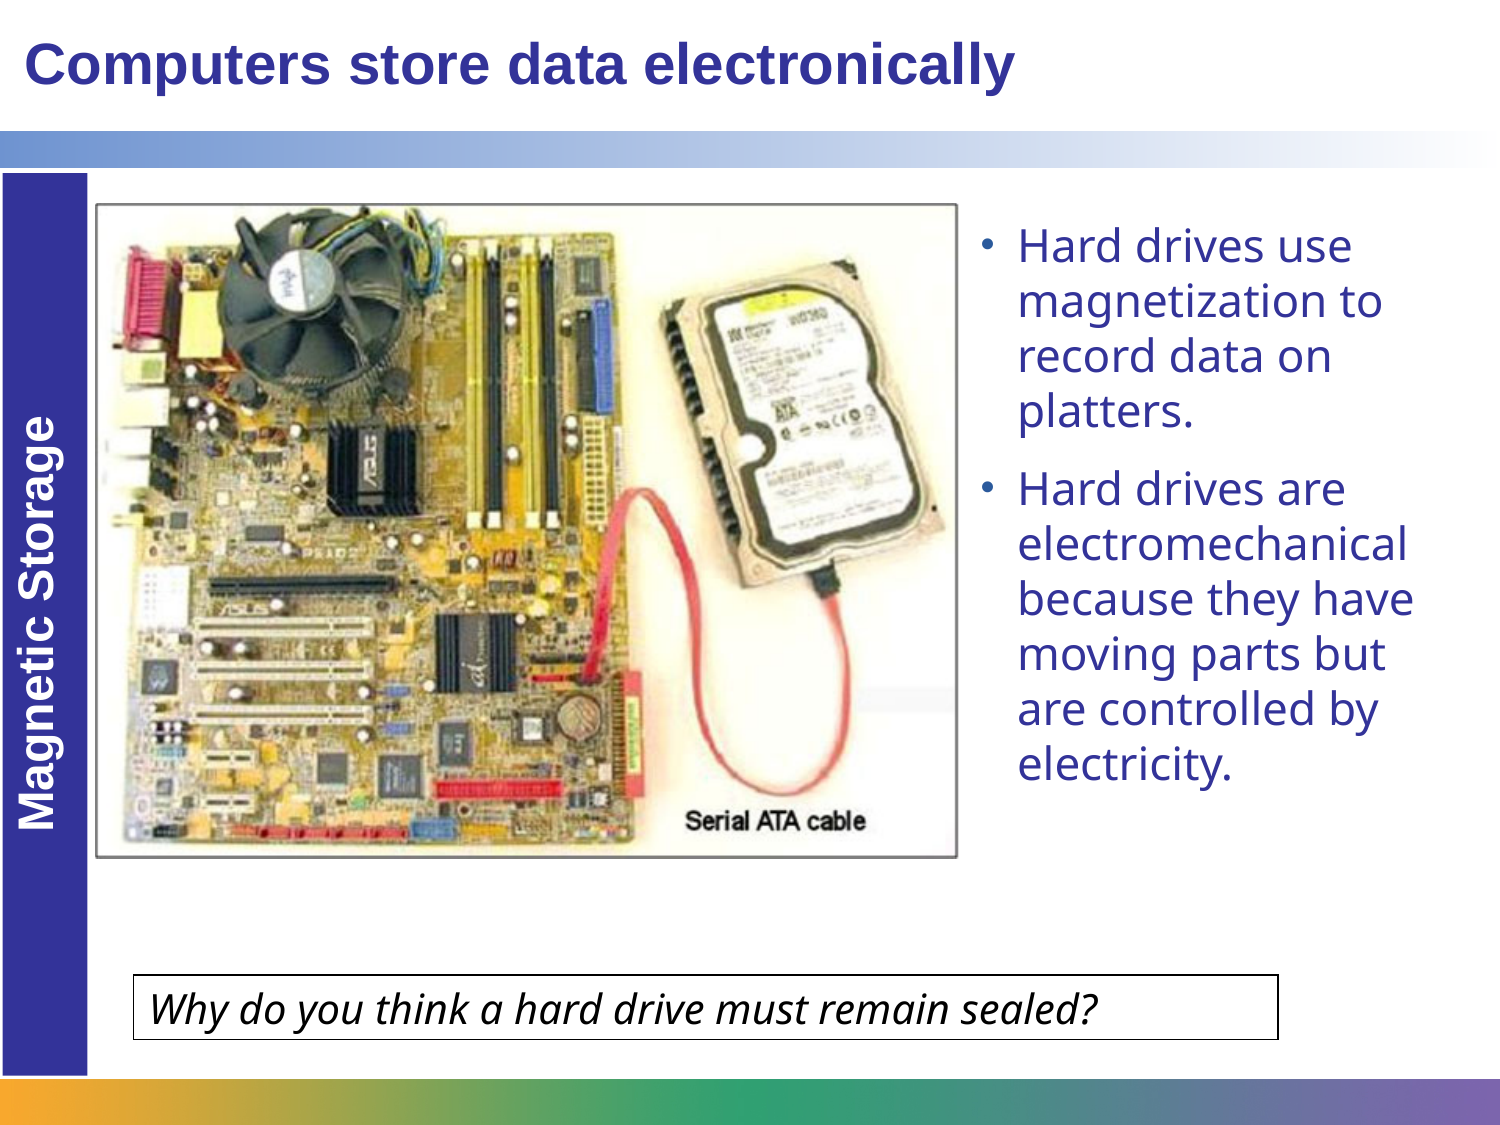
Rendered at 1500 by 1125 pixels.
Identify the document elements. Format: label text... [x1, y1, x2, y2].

text_box Hard drives use magnetization to record data on platters. Hard drives are electromechanical because they have moving parts but are controlled by electricity. [965, 209, 1464, 797]
picture [0, 1079, 1500, 1125]
picture [95, 203, 960, 859]
title Computers store data electronically [9, 0, 1443, 130]
text_box Magnetic Storage [2, 173, 88, 1076]
text_box Why do you think a hard drive must remain sealed? [133, 975, 1279, 1040]
